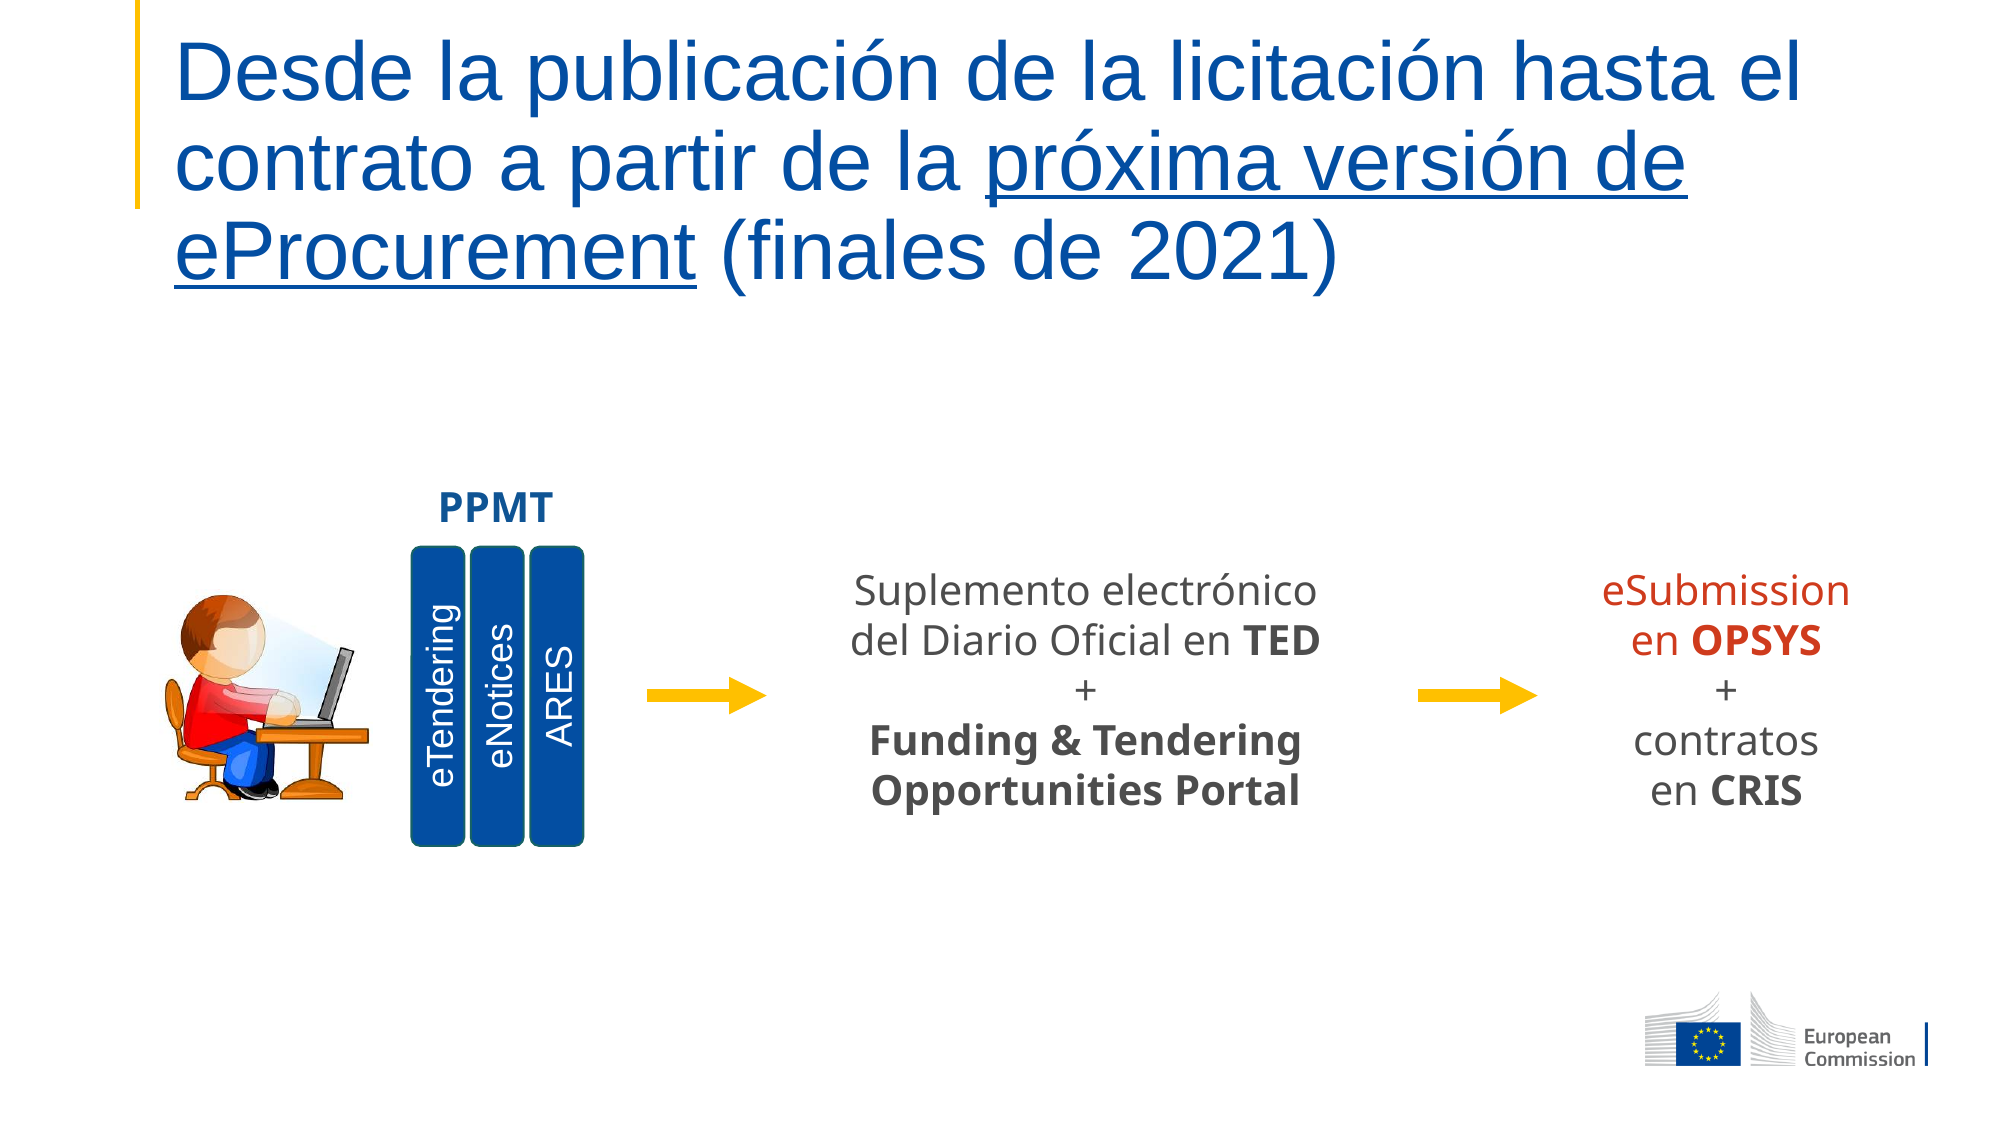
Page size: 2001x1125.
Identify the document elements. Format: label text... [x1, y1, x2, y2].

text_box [159, 473, 584, 846]
title Desde la publicación de la licitación hasta el contrato a partir de la próxima versión de eProcurement (finales de 2021) [159, 79, 1885, 299]
text_box Suplemento electrónico del Diario Oficial en TED + Funding & Tendering Opportunities Portal [835, 556, 1337, 822]
picture [1645, 991, 1928, 1066]
text_box eSubmission en OPSYS + contratos en CRIS [1568, 556, 1885, 822]
